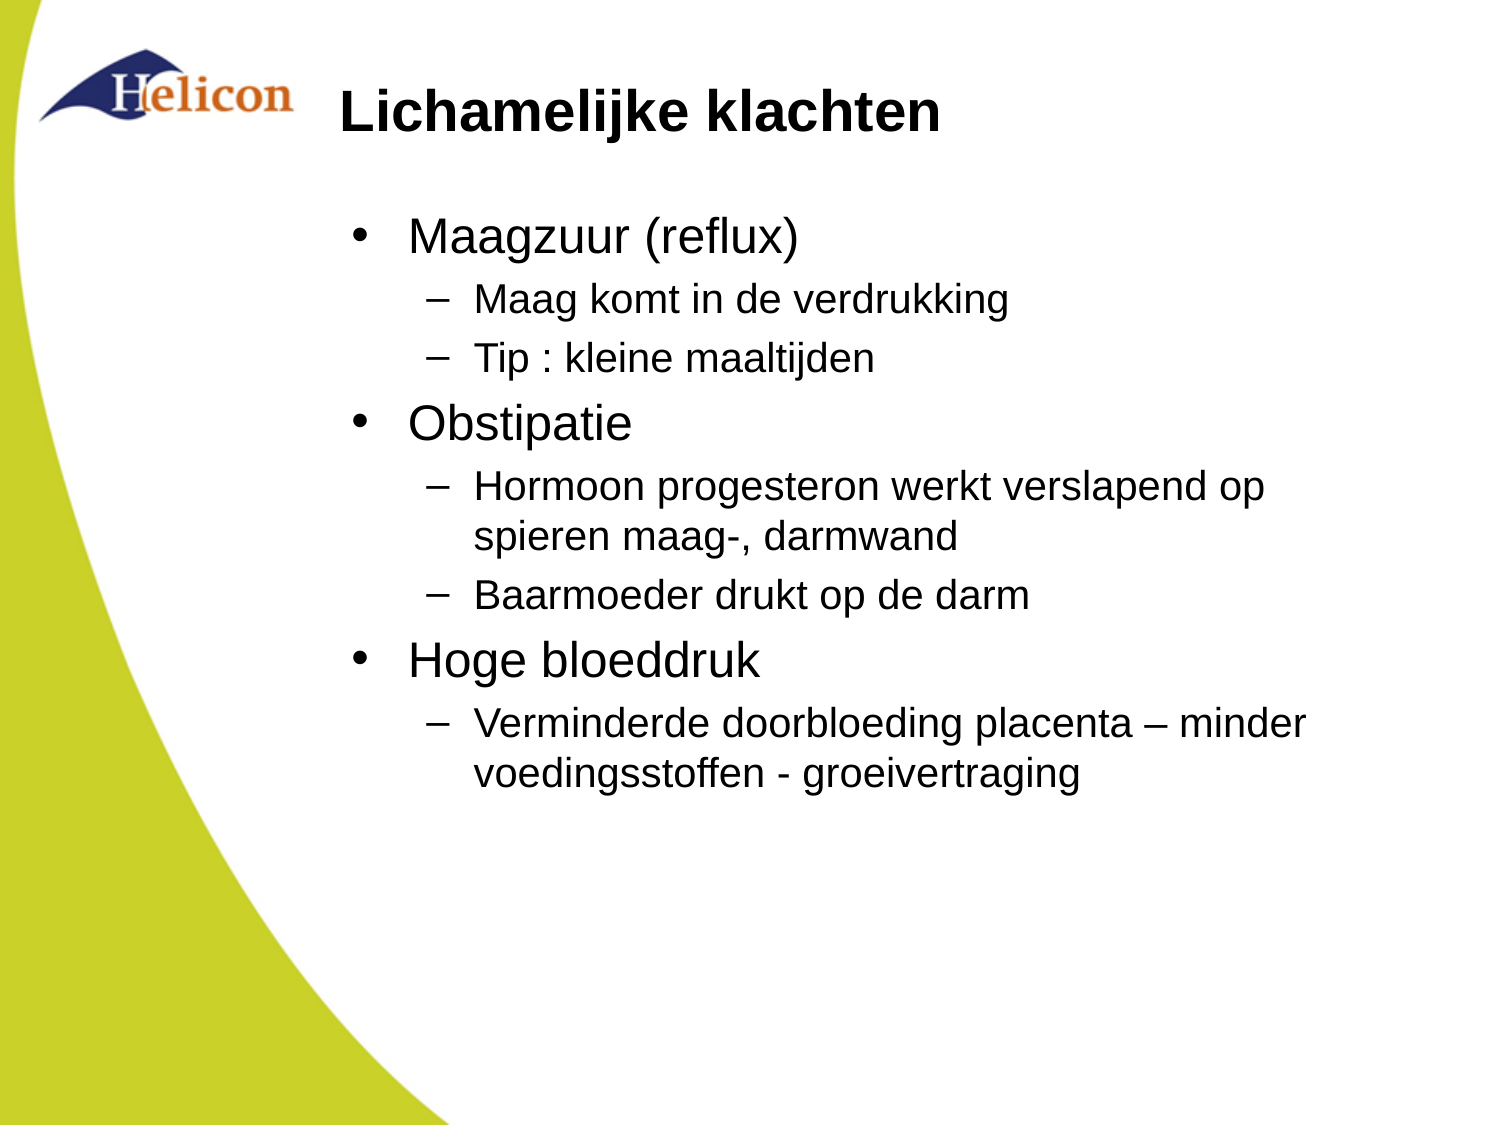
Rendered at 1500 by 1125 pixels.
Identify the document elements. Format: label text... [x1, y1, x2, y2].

title Lichamelijke klachten [324, 54, 1415, 161]
list Maagzuur (reflux) Maag komt in de verdrukking Tip : kleine maaltijden Obstipatie Hormoon progesteron werkt verslapend op spieren maag-, darmwand Baarmoeder drukt op de darm Hoge bloeddruk Verminderde doorbloeding placenta – minder voedingsstoffen - groeivertraging [336, 196, 1425, 1005]
picture [0, 0, 1500, 1125]
